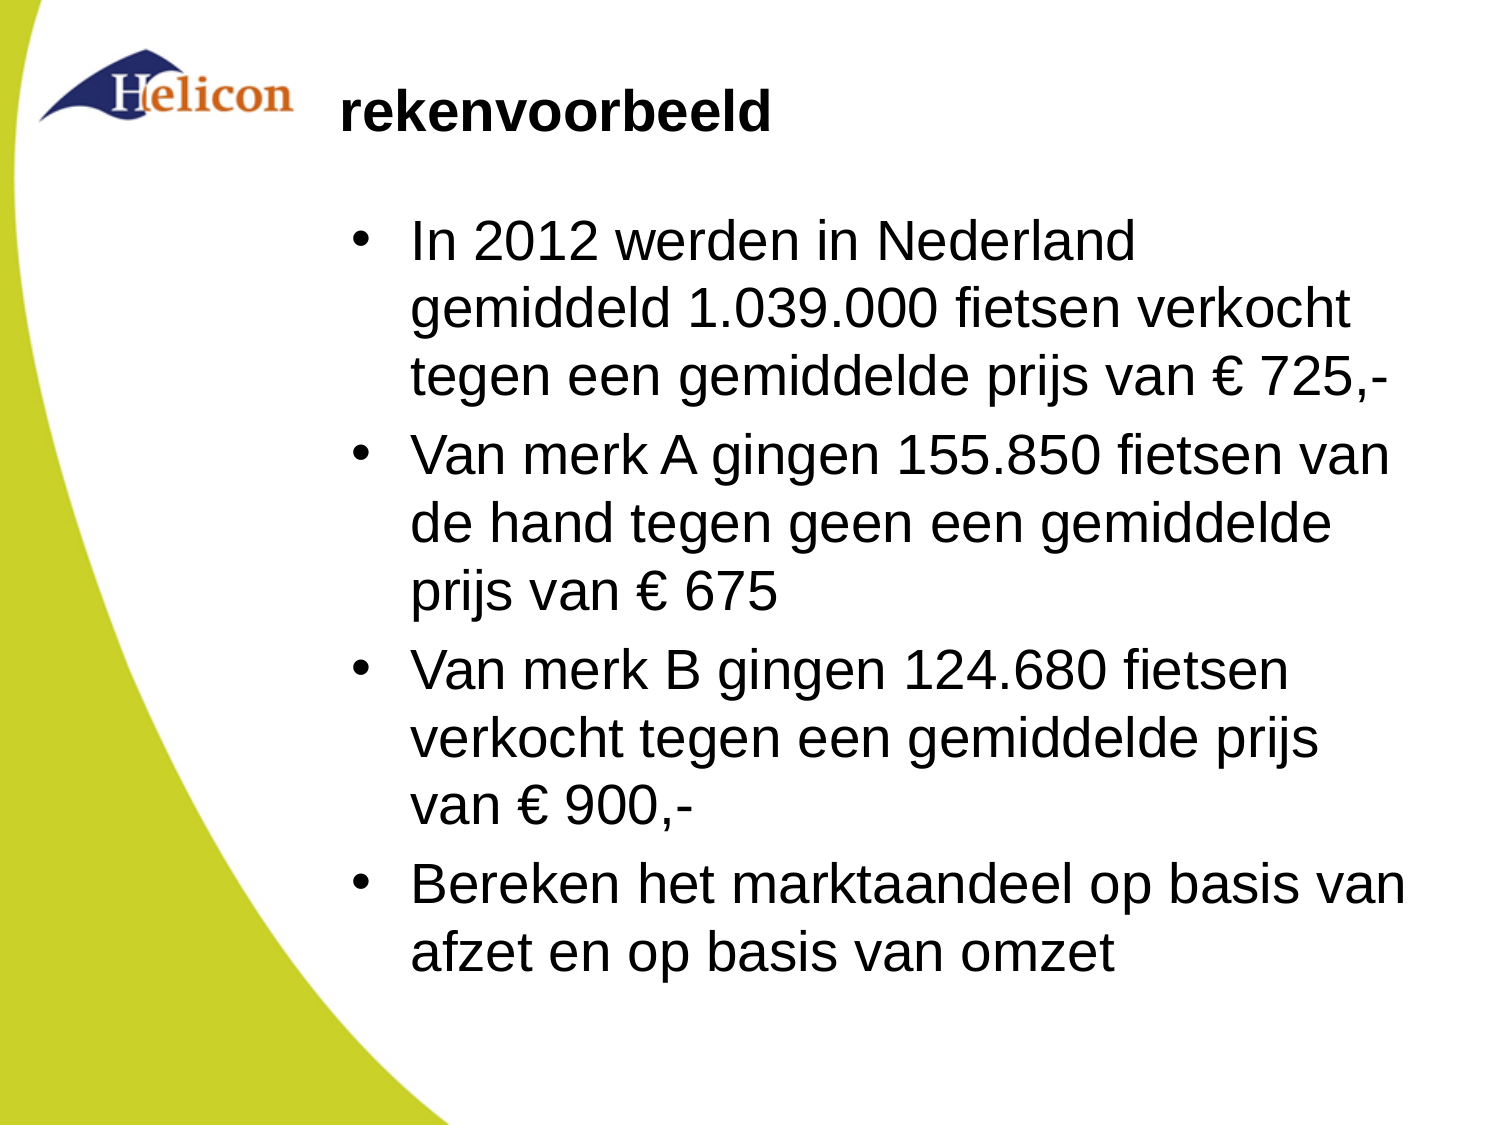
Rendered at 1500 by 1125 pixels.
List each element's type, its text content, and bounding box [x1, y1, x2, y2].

list In 2012 werden in Nederland gemiddeld 1.039.000 fietsen verkocht tegen een gemiddelde prijs van € 725,- Van merk A gingen 155.850 fietsen van de hand tegen geen een gemiddelde prijs van € 675 Van merk B gingen 124.680 fietsen verkocht tegen een gemiddelde prijs van € 900,- Bereken het marktaandeel op basis van afzet en op basis van omzet [336, 196, 1425, 1005]
title rekenvoorbeeld [324, 54, 1415, 161]
picture [0, 0, 1500, 1125]
